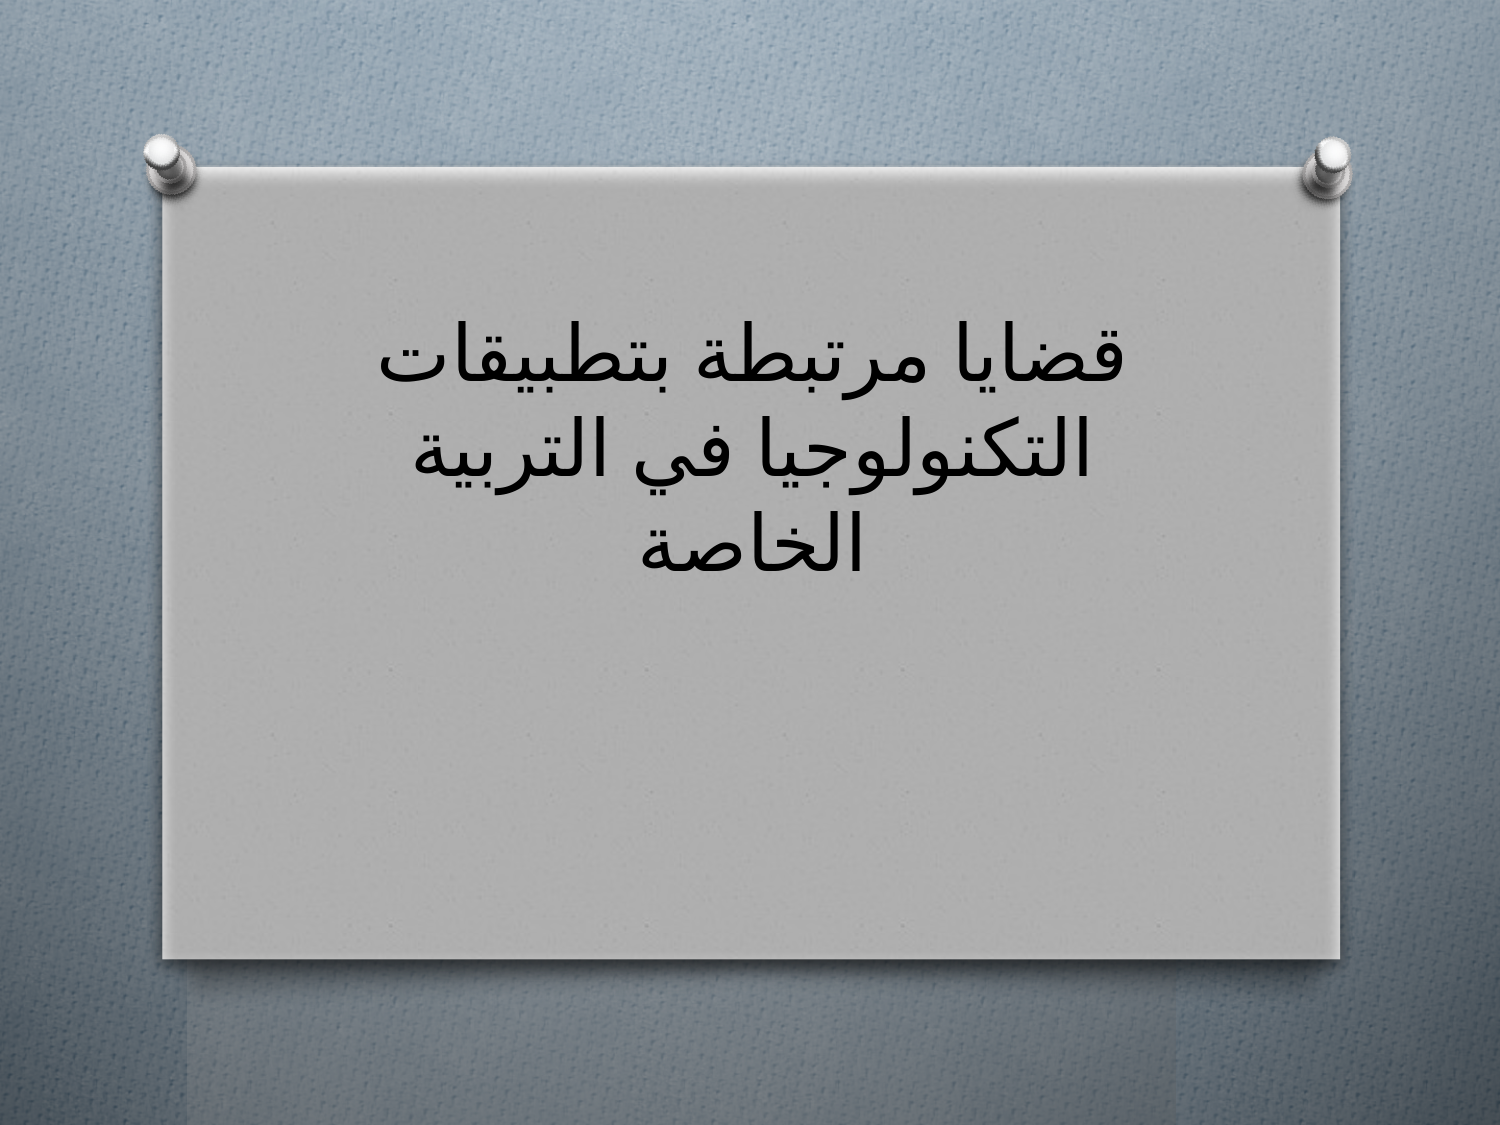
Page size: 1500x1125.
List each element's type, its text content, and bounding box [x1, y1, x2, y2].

picture [1274, 109, 1396, 230]
picture [112, 100, 235, 224]
title قضايا مرتبطة بتطبيقات التكنولوجيا في التربية الخاصة [283, 294, 1223, 595]
